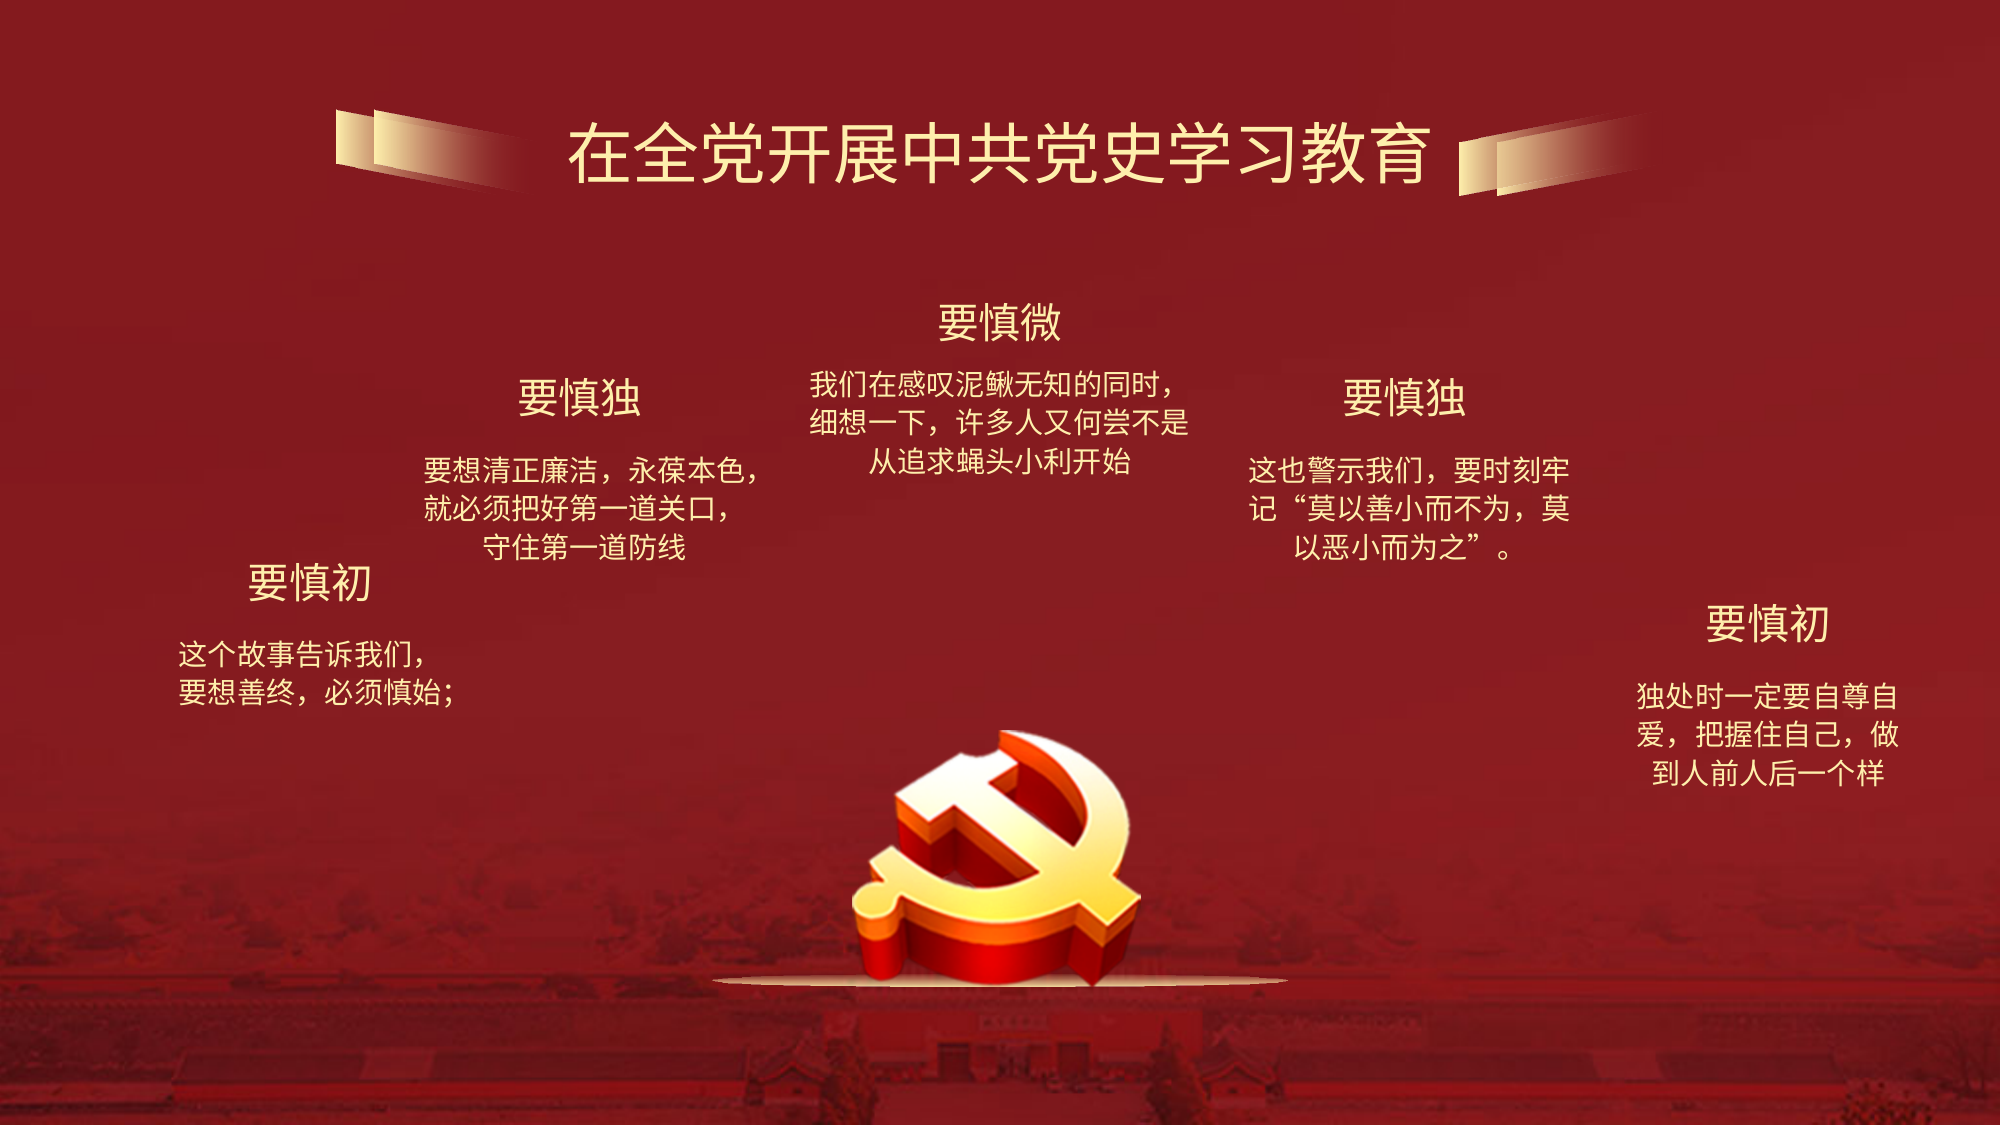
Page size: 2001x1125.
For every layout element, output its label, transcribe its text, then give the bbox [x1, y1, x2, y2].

text_box [710, 973, 852, 987]
text_box [1141, 973, 1290, 987]
text_box 要慎初 [1659, 590, 1878, 656]
text_box 这个故事告诉我们，要想善终，必须慎始； [150, 625, 471, 718]
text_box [335, 109, 541, 196]
picture [0, 0, 2000, 1125]
text_box [55, 940, 1945, 1018]
text_box 要慎微 [891, 289, 1109, 354]
text_box 这也警示我们，要时刻牢记“莫以善小而不为，莫以恶小而为之”。 [1231, 441, 1588, 572]
text_box 要慎独 [1300, 364, 1519, 430]
text_box 要慎初 [201, 548, 420, 614]
text_box 要想清正廉洁，永葆本色，就必须把好第一道关口，守住第一道防线 [406, 441, 763, 572]
text_box 我们在感叹泥鳅无知的同时，细想一下，许多人又何尝不是从追求蝇头小利开始 [792, 355, 1208, 486]
text_box 独处时一定要自尊自爱，把握住自己，做到人前人后一个样 [1608, 667, 1929, 798]
text_box 在全党开展中共党史学习教育 [458, 104, 1542, 200]
text_box 要慎独 [475, 364, 694, 430]
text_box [1459, 109, 1665, 196]
